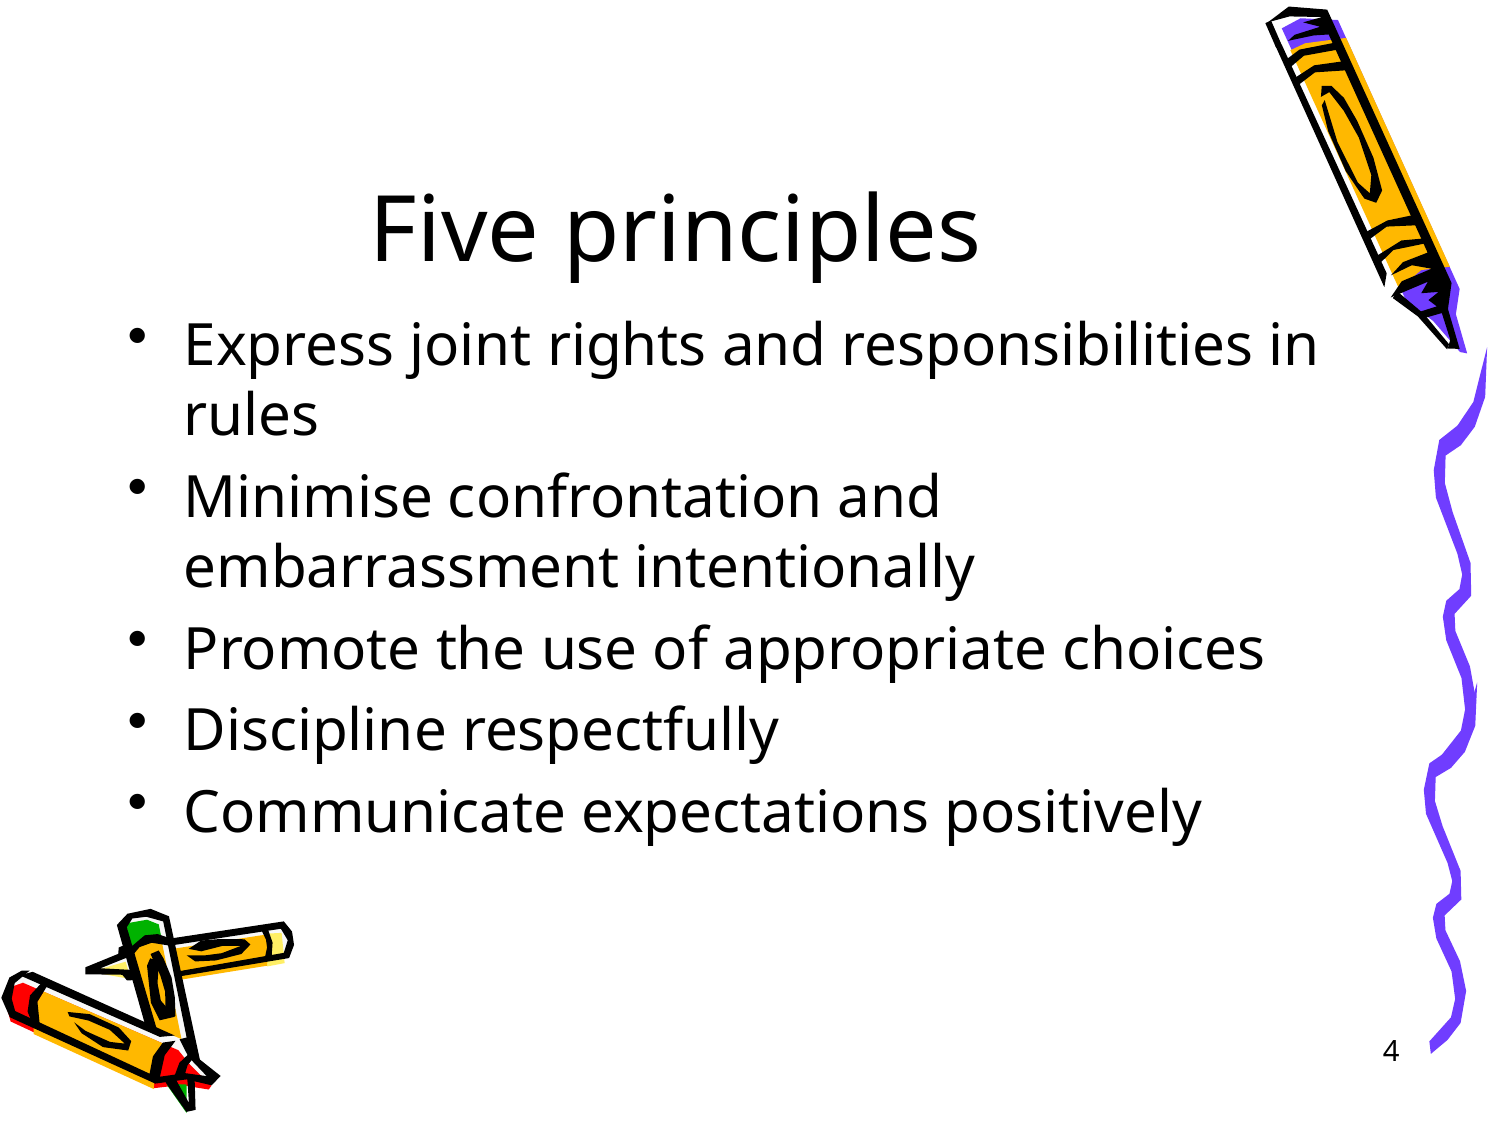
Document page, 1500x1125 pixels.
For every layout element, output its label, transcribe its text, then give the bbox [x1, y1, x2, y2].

title Five principles [112, 24, 1240, 288]
list Express joint rights and responsibilities in rules Minimise confrontation and embarrassment intentionally Promote the use of appropriate choices Discipline respectfully Communicate expectations positively [112, 299, 1376, 901]
slide_number 4 [1101, 1024, 1415, 1101]
